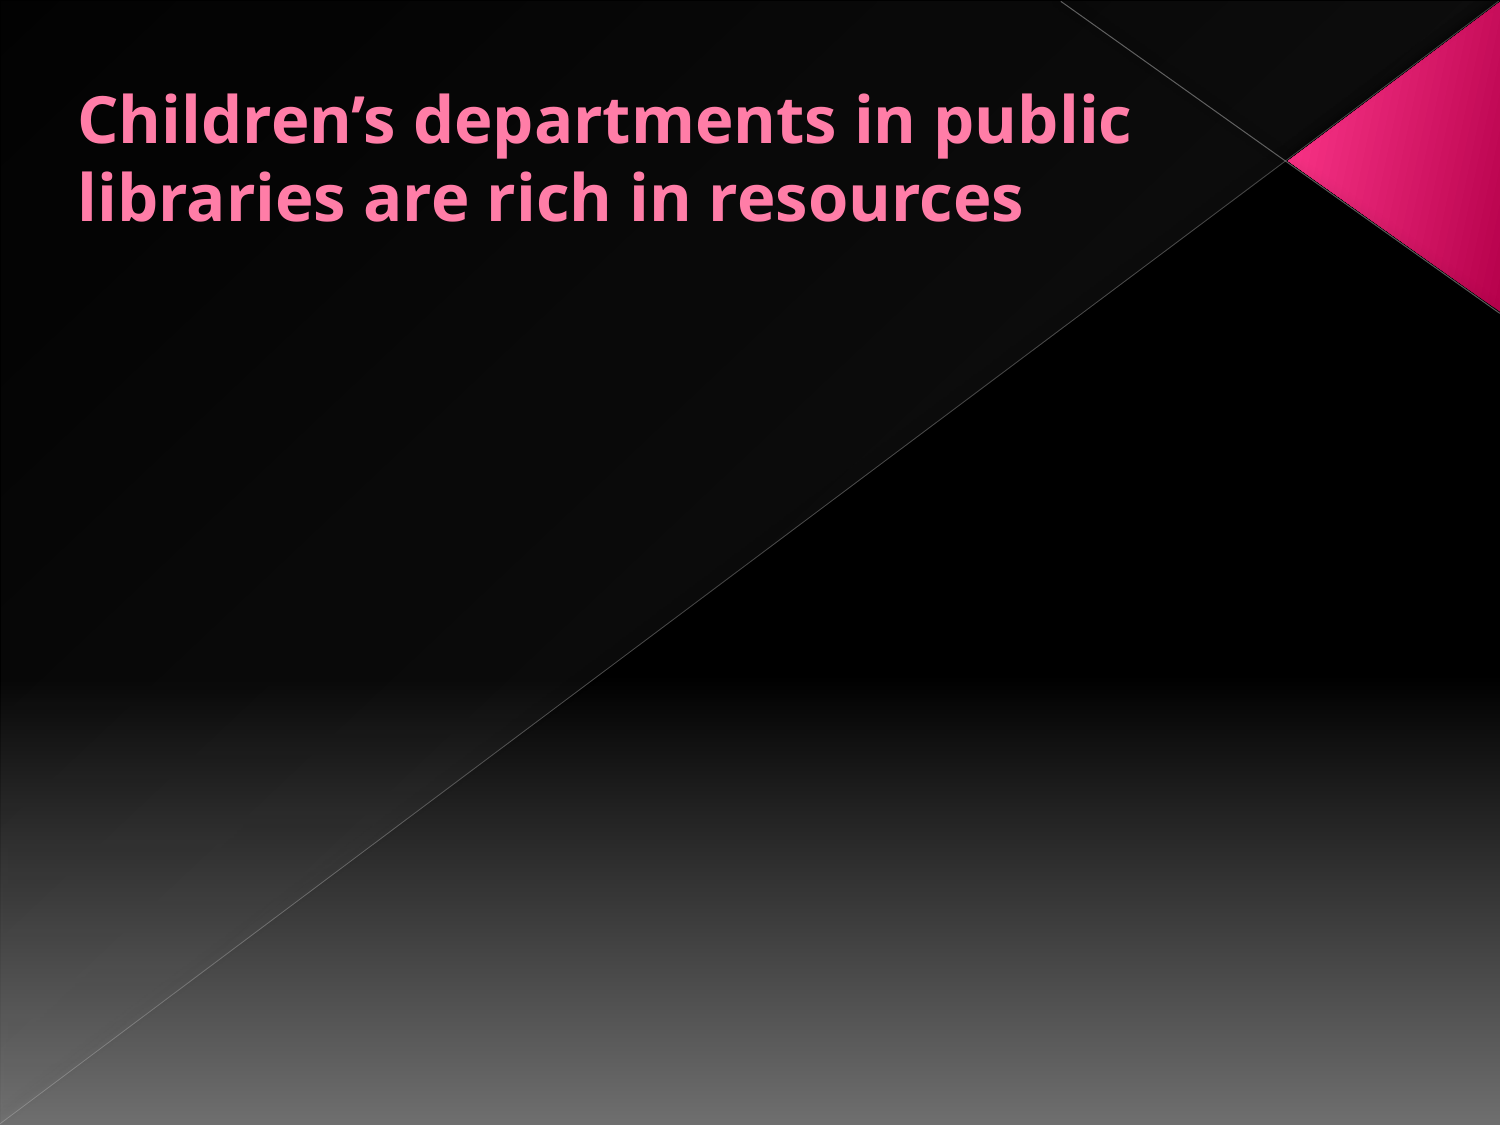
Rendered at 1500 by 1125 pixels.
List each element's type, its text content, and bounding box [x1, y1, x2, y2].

title Children’s departments in public libraries are rich in resources [62, 44, 1250, 268]
